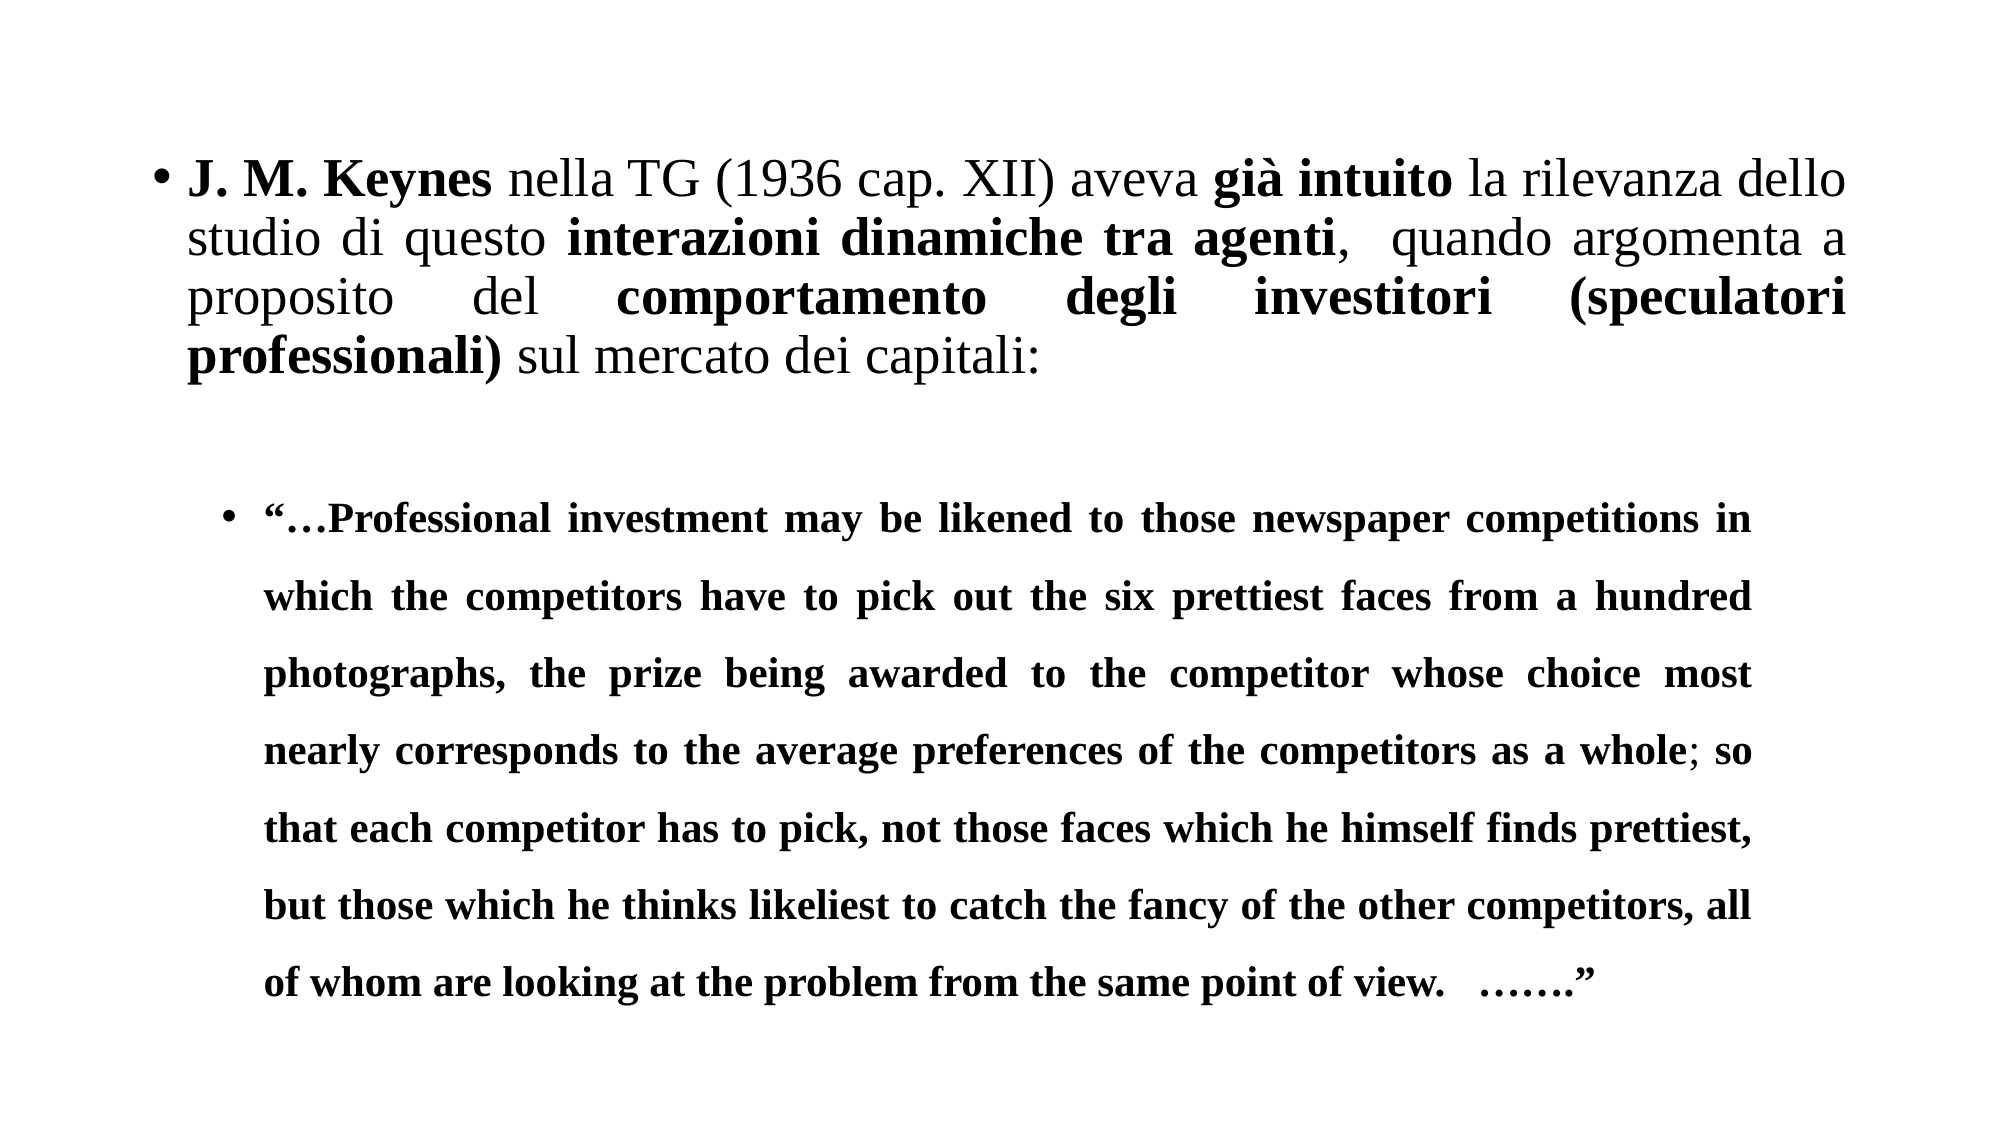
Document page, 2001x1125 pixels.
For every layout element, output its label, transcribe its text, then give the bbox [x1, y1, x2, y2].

list J. M. Keynes nella TG (1936 cap. XII) aveva già intuito la rilevanza dello studio di questo interazioni dinamiche tra agenti, quando argomenta a proposito del comportamento degli investitori (speculatori professionali) sul mercato dei capitali: “…Professional investment may be likened to those newspaper competitions in which the competitors have to pick out the six prettiest faces from a hundred photographs, the prize being awarded to the competitor whose choice most nearly corresponds to the average preferences of the competitors as a whole; so that each competitor has to pick, not those faces which he himself finds prettiest, but those which he thinks likeliest to catch the fancy of the other competitors, all of whom are looking at the problem from the same point of view. …….” [137, 56, 1863, 1095]
